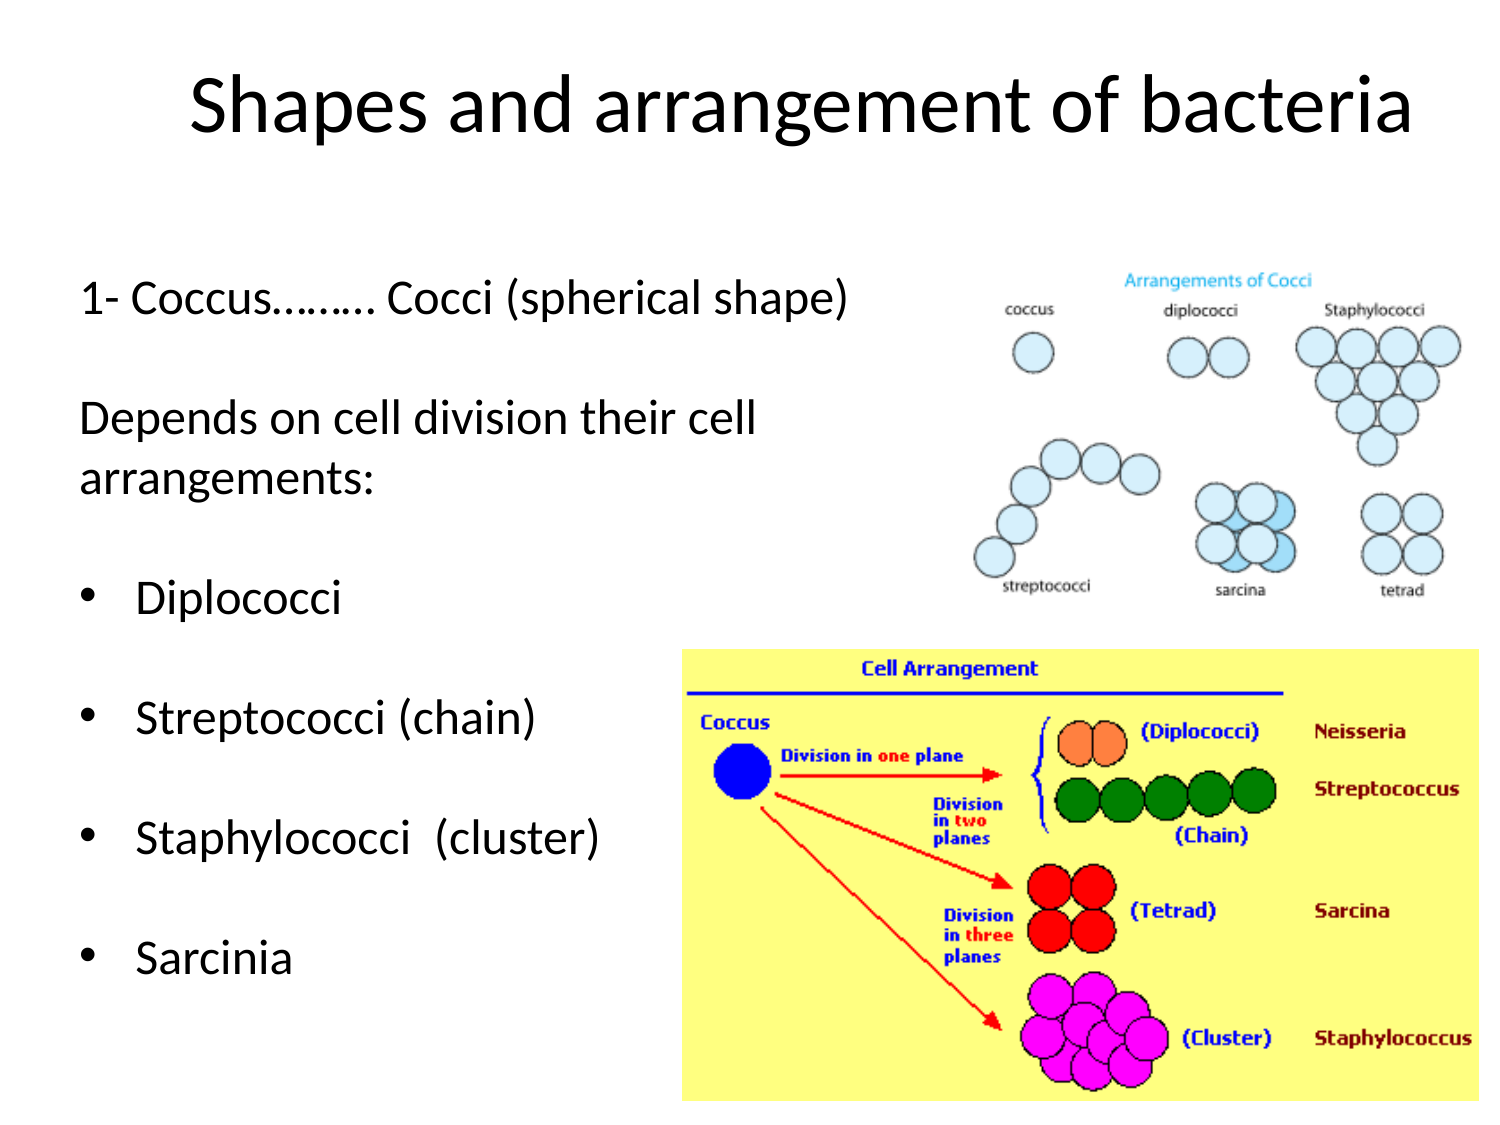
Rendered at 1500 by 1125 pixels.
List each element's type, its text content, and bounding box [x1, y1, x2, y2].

picture [951, 256, 1479, 625]
picture [682, 649, 1479, 1101]
text_box Shapes and arrangement of bacteria [174, 41, 1431, 257]
text_box 1- Coccus……… Cocci (spherical shape) Depends on cell division their cell arrangements: Diplococci Streptococci (chain) Staphylococci (cluster) Sarcinia [64, 257, 1340, 1125]
